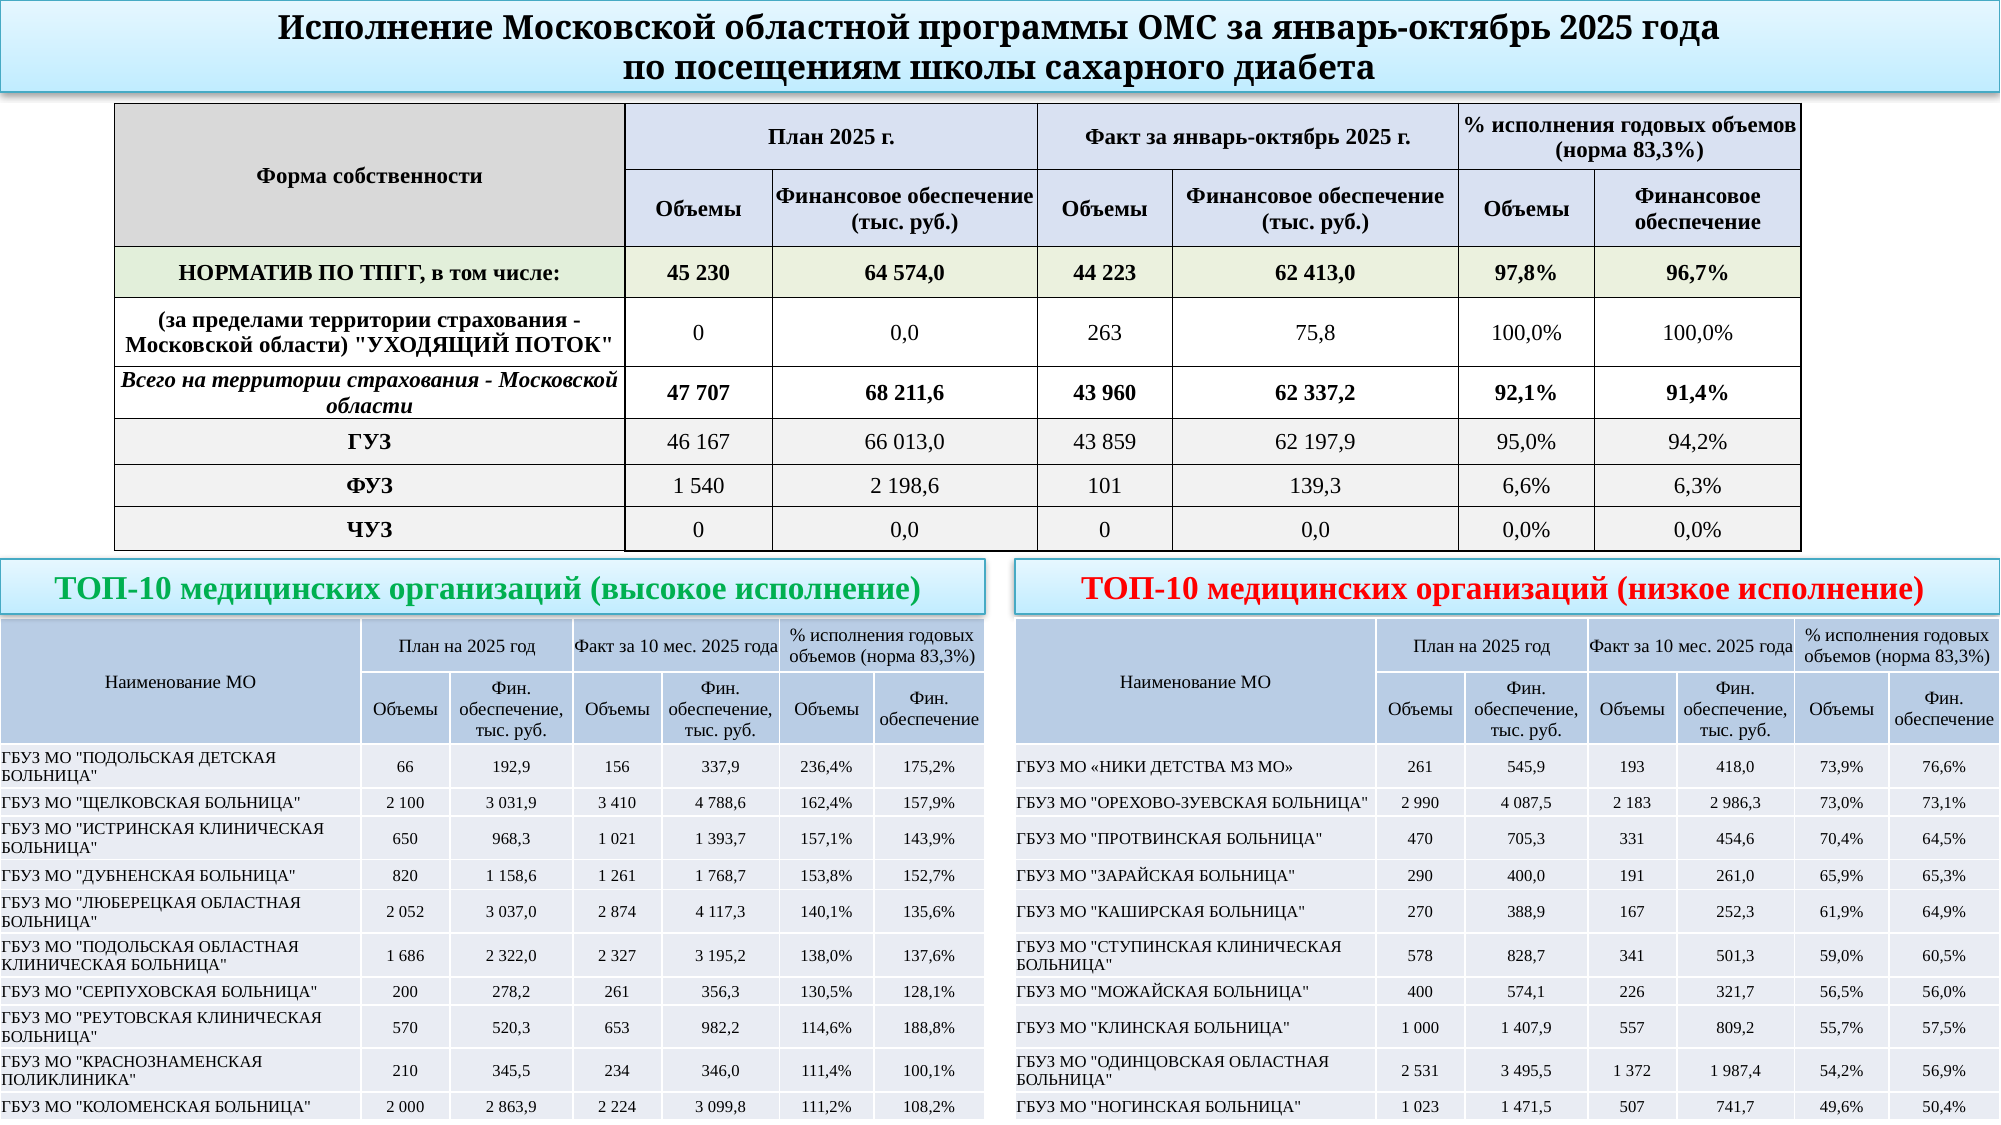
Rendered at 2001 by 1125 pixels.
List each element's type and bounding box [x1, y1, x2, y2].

table_cell [875, 1049, 984, 1091]
table_cell [1, 1006, 360, 1047]
table_cell [451, 817, 572, 859]
table_cell [1377, 817, 1464, 859]
table_cell [780, 789, 873, 815]
table_cell [1016, 934, 1375, 976]
table_cell [1890, 673, 1999, 743]
text_box [0, 558, 986, 615]
table_cell [875, 978, 984, 1004]
table_cell [1589, 890, 1676, 932]
table_cell [663, 978, 779, 1004]
table_cell [1459, 298, 1594, 366]
table_cell [362, 860, 449, 889]
table_cell [1377, 1006, 1464, 1047]
table_cell [1038, 170, 1172, 246]
table_cell [626, 170, 772, 246]
table_cell [115, 507, 624, 550]
table_cell [875, 1006, 984, 1047]
table_cell [1459, 247, 1594, 297]
table_cell [574, 1006, 661, 1047]
table_cell [780, 1093, 873, 1119]
title [0, 0, 2000, 93]
table_cell [1016, 745, 1375, 787]
table_cell [1589, 673, 1676, 743]
table_cell [574, 817, 661, 859]
table_cell [1890, 1093, 1999, 1119]
table_cell [1678, 673, 1794, 743]
table_cell [663, 934, 779, 976]
table_cell [1377, 789, 1464, 815]
table_cell [115, 247, 624, 297]
table_cell [1, 934, 360, 976]
table_cell [780, 978, 873, 1004]
table_cell [1890, 789, 1999, 815]
table_cell [1678, 1006, 1794, 1047]
table_cell [115, 367, 624, 418]
table_cell [1678, 745, 1794, 787]
table_cell [1038, 507, 1172, 550]
table_cell [1890, 978, 1999, 1004]
table_cell [1377, 890, 1464, 932]
table_cell [1038, 419, 1172, 464]
table_cell [1890, 890, 1999, 932]
table_cell [362, 1006, 449, 1047]
table_cell [1466, 673, 1587, 743]
table_cell [1890, 860, 1999, 889]
table_header [1459, 104, 1800, 169]
table_cell [1678, 1049, 1794, 1091]
table_cell [1795, 934, 1888, 976]
table_cell [1795, 817, 1888, 859]
table_cell [1016, 978, 1375, 1004]
table_cell [1795, 1049, 1888, 1091]
table_cell [875, 673, 984, 743]
table_cell [1173, 170, 1458, 246]
table_cell [875, 1093, 984, 1119]
table_cell [574, 890, 661, 932]
table_cell [1589, 789, 1676, 815]
table_cell [1466, 745, 1587, 787]
table_cell [574, 978, 661, 1004]
table_cell [1595, 507, 1800, 550]
table_cell [663, 1093, 779, 1119]
table_cell [1795, 890, 1888, 932]
table_cell [1466, 1093, 1587, 1119]
table_cell [1795, 860, 1888, 889]
table_cell [875, 860, 984, 889]
table_cell [362, 745, 449, 787]
table_cell [451, 978, 572, 1004]
table_cell [1377, 978, 1464, 1004]
table_cell [1466, 934, 1587, 976]
table_cell [773, 507, 1037, 550]
table_cell [626, 419, 772, 464]
table_cell [1795, 978, 1888, 1004]
table_cell [115, 465, 624, 506]
table_cell [1377, 745, 1464, 787]
table_cell [1377, 934, 1464, 976]
table_cell [1, 1093, 360, 1119]
table_cell [1459, 419, 1594, 464]
table_cell [780, 1049, 873, 1091]
table_cell [451, 860, 572, 889]
table_cell [1, 745, 360, 787]
table_header [1589, 619, 1794, 671]
table_cell [780, 934, 873, 976]
table_cell [1678, 978, 1794, 1004]
table_cell [773, 170, 1037, 246]
table_header [115, 104, 624, 246]
table_header [362, 619, 572, 671]
table_cell [1595, 419, 1800, 464]
table_cell [1, 789, 360, 815]
table_cell [773, 465, 1037, 506]
table_cell [1038, 247, 1172, 297]
table_cell [1173, 465, 1458, 506]
table_cell [1038, 465, 1172, 506]
table_cell [1466, 1006, 1587, 1047]
table_cell [780, 1006, 873, 1047]
table_cell [1038, 367, 1172, 418]
table_cell [1173, 298, 1458, 366]
table_cell [1, 860, 360, 889]
table_cell [773, 367, 1037, 418]
table_cell [1678, 1093, 1794, 1119]
table_cell [773, 298, 1037, 366]
table_cell [1589, 978, 1676, 1004]
table_cell [574, 1049, 661, 1091]
table_cell [773, 247, 1037, 297]
table_cell [362, 1049, 449, 1091]
table_cell [1466, 860, 1587, 889]
table_cell [1678, 817, 1794, 859]
table_cell [1595, 247, 1800, 297]
table_cell [626, 465, 772, 506]
table_cell [1595, 298, 1800, 366]
table_header [1, 619, 360, 743]
table_cell [451, 890, 572, 932]
table_cell [1173, 419, 1458, 464]
table_cell [1589, 1006, 1676, 1047]
table_cell [1038, 298, 1172, 366]
table_cell [1377, 1049, 1464, 1091]
table_cell [1890, 934, 1999, 976]
table_cell [1589, 745, 1676, 787]
table_cell [1890, 1049, 1999, 1091]
table_cell [1595, 465, 1800, 506]
table_cell [1459, 507, 1594, 550]
table_cell [663, 1049, 779, 1091]
table_cell [1016, 817, 1375, 859]
table_cell [1466, 1049, 1587, 1091]
table_cell [1466, 817, 1587, 859]
table_cell [663, 817, 779, 859]
table_cell [1589, 860, 1676, 889]
table_header [626, 104, 1037, 169]
table_cell [362, 890, 449, 932]
table_cell [1016, 1049, 1375, 1091]
table_cell [626, 367, 772, 418]
table_cell [663, 890, 779, 932]
table_cell [1016, 1006, 1375, 1047]
table_cell [362, 978, 449, 1004]
table_cell [875, 745, 984, 787]
table_cell [875, 817, 984, 859]
table_cell [1589, 934, 1676, 976]
table_cell [875, 789, 984, 815]
table_header [1038, 104, 1458, 169]
table_cell [663, 860, 779, 889]
table_cell [1795, 789, 1888, 815]
table_cell [1173, 247, 1458, 297]
table_cell [451, 934, 572, 976]
table_cell [1589, 1093, 1676, 1119]
table_cell [1890, 817, 1999, 859]
table_cell [1466, 789, 1587, 815]
table_cell [1173, 367, 1458, 418]
table_cell [1377, 673, 1464, 743]
table_cell [362, 789, 449, 815]
table_cell [626, 507, 772, 550]
table_cell [780, 745, 873, 787]
table_cell [1016, 1093, 1375, 1119]
table_cell [663, 789, 779, 815]
table_cell [1795, 1093, 1888, 1119]
table_cell [1, 978, 360, 1004]
table_cell [451, 1006, 572, 1047]
table_cell [1678, 934, 1794, 976]
table_cell [626, 298, 772, 366]
table_cell [1595, 170, 1800, 246]
table_cell [451, 1093, 572, 1119]
table_cell [663, 673, 779, 743]
table_cell [875, 934, 984, 976]
table_cell [574, 673, 661, 743]
table_cell [663, 1006, 779, 1047]
table_cell [1589, 1049, 1676, 1091]
table_cell [574, 789, 661, 815]
table_cell [780, 673, 873, 743]
table_header [1016, 619, 1375, 743]
table_cell [1459, 465, 1594, 506]
table_cell [1459, 170, 1594, 246]
table_cell [451, 745, 572, 787]
table_cell [1795, 745, 1888, 787]
table_cell [1678, 789, 1794, 815]
table_cell [451, 673, 572, 743]
table_cell [663, 745, 779, 787]
table_cell [1466, 890, 1587, 932]
table_cell [574, 745, 661, 787]
table_cell [451, 789, 572, 815]
table_header [780, 619, 984, 671]
table_cell [574, 934, 661, 976]
table_header [1377, 619, 1587, 671]
table_cell [362, 817, 449, 859]
table_cell [1678, 890, 1794, 932]
table_cell [1795, 673, 1888, 743]
table_cell [1595, 367, 1800, 418]
table_cell [451, 1049, 572, 1091]
table_cell [1, 890, 360, 932]
table_cell [1016, 789, 1375, 815]
table_cell [1890, 745, 1999, 787]
table_cell [1890, 1006, 1999, 1047]
table_header [574, 619, 779, 671]
table_cell [115, 298, 624, 366]
table_cell [1589, 817, 1676, 859]
table_cell [1795, 1006, 1888, 1047]
table_cell [1377, 1093, 1464, 1119]
text_box [1014, 558, 2000, 615]
table_cell [1173, 507, 1458, 550]
table_cell [1, 817, 360, 859]
table_cell [1678, 860, 1794, 889]
table_cell [780, 817, 873, 859]
table_cell [574, 860, 661, 889]
table_cell [362, 934, 449, 976]
table_cell [780, 890, 873, 932]
table_cell [1459, 367, 1594, 418]
table_cell [1466, 978, 1587, 1004]
table_cell [1016, 860, 1375, 889]
table_cell [362, 1093, 449, 1119]
table_cell [780, 860, 873, 889]
table_cell [574, 1093, 661, 1119]
table_cell [115, 419, 624, 464]
table_header [1795, 619, 1999, 671]
table_cell [773, 419, 1037, 464]
table_cell [1377, 860, 1464, 889]
table_cell [626, 247, 772, 297]
table_cell [362, 673, 449, 743]
table_cell [875, 890, 984, 932]
table_cell [1016, 890, 1375, 932]
table_cell [1, 1049, 360, 1091]
